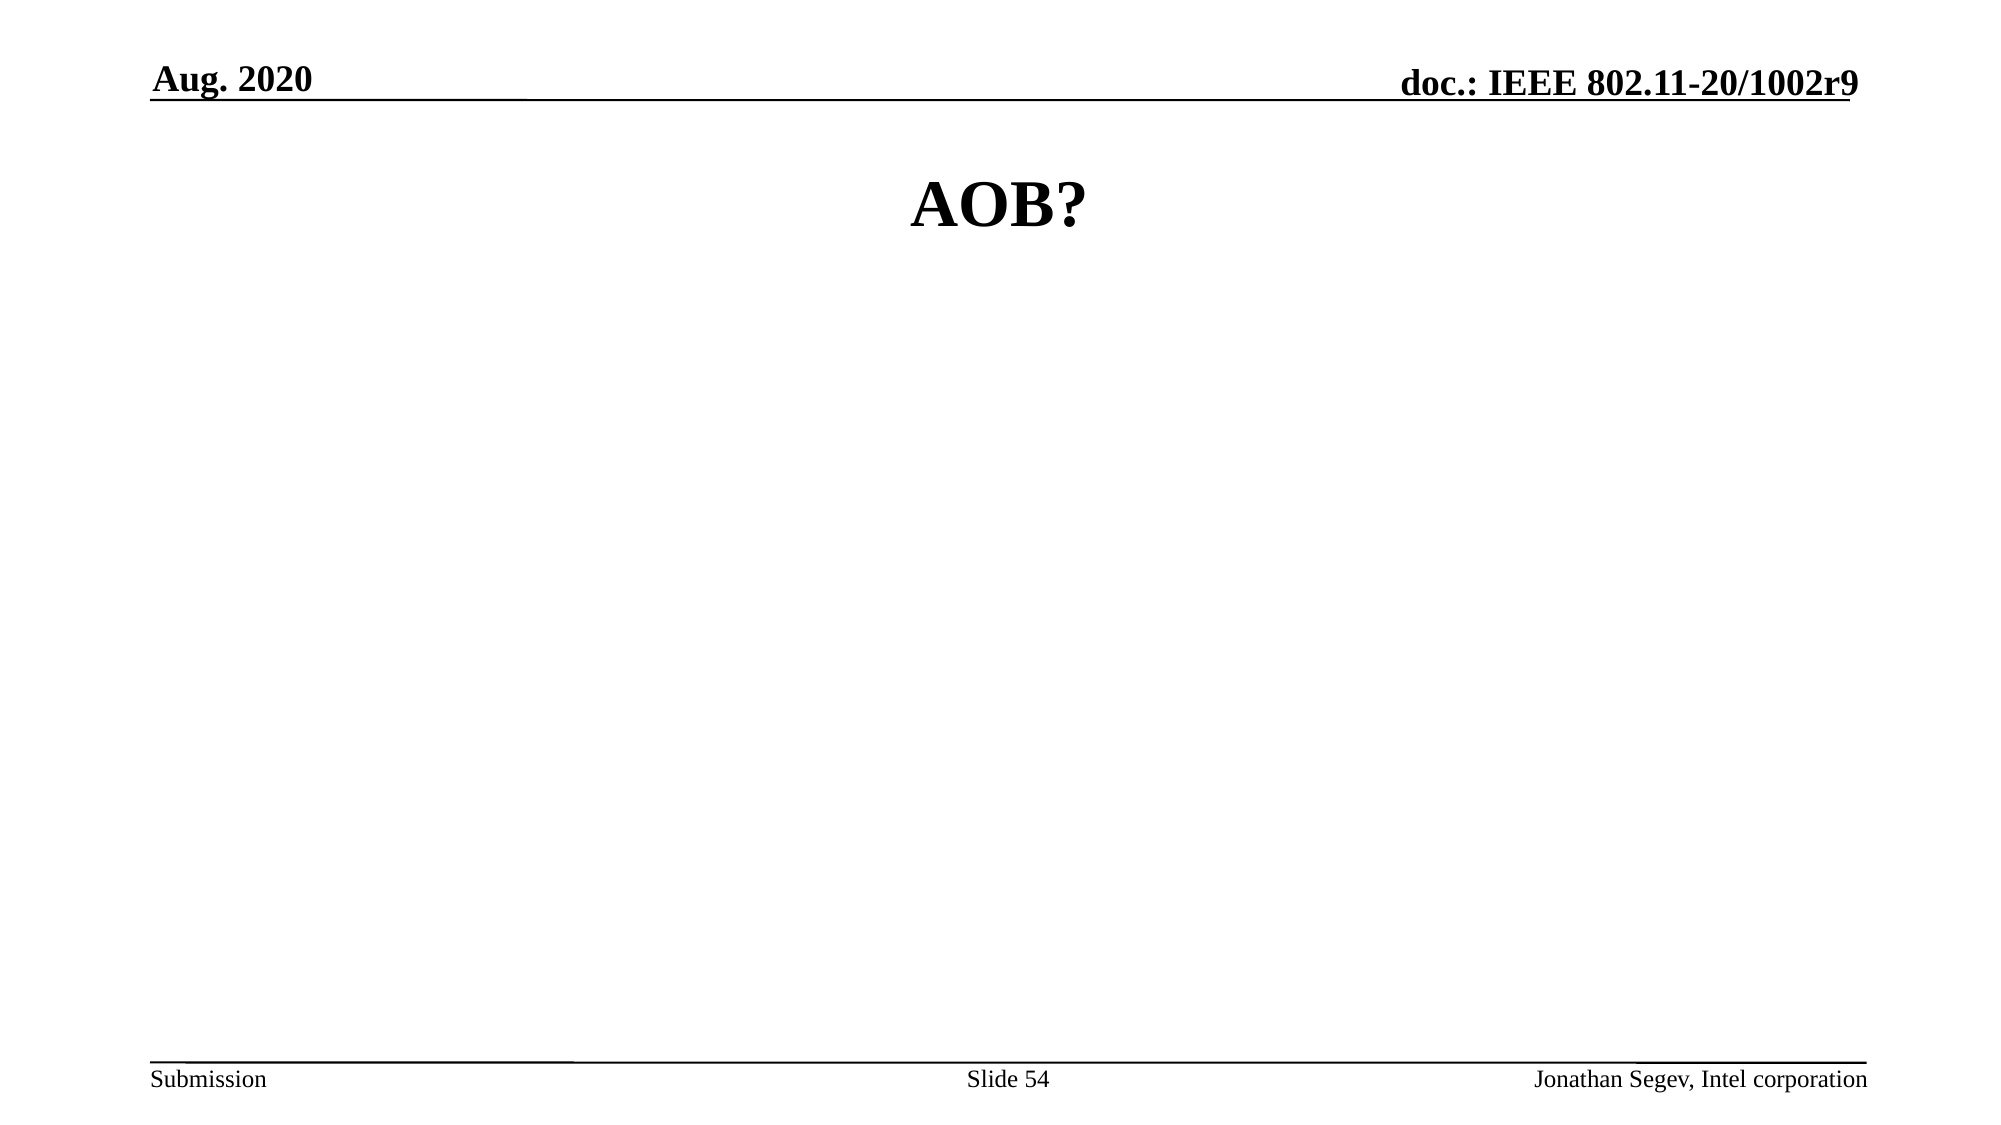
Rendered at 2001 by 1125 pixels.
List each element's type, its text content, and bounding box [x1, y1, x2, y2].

footer Jonathan Segev, Intel corporation [1171, 1061, 1869, 1093]
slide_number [152, 54, 563, 100]
title AOB? [149, 112, 1850, 288]
slide_number Slide 54 [950, 1061, 1067, 1123]
